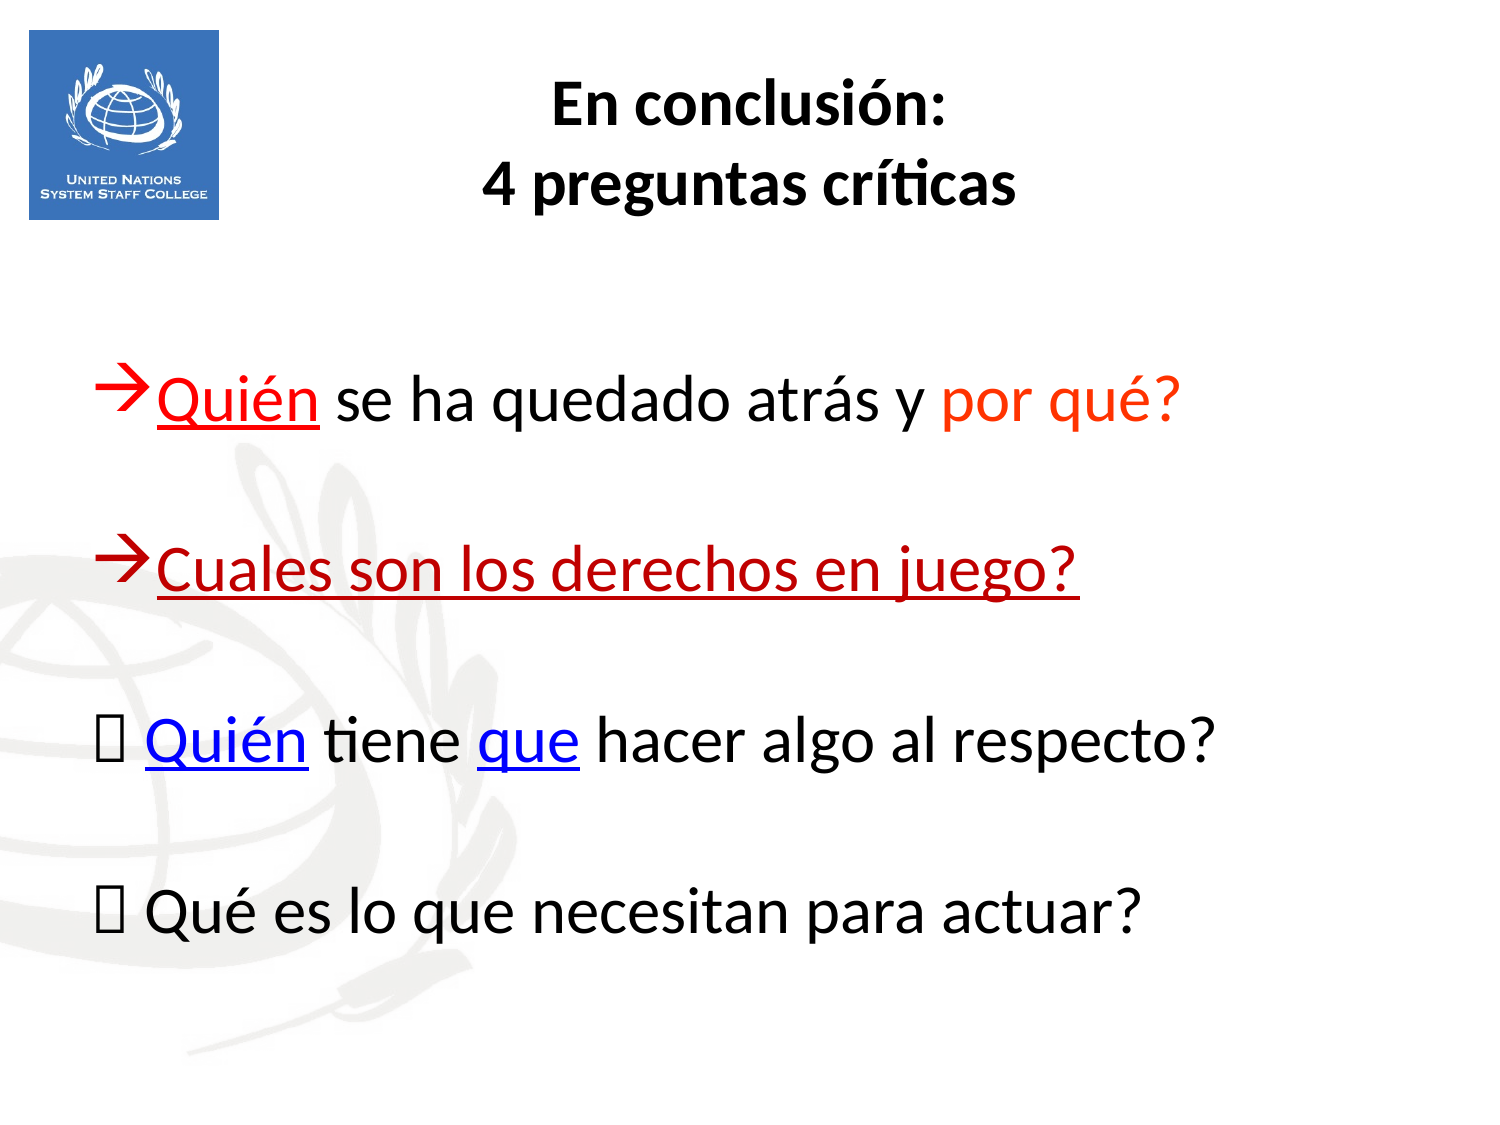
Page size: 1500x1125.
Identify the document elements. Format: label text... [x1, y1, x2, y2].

list Quién se ha quedado atrás y por qué? Cuales son los derechos en juego?  Quién tiene que hacer algo al respecto?  Qué es lo que necesitan para actuar? [74, 262, 1426, 1006]
picture [29, 30, 219, 220]
title En conclusión: 4 preguntas críticas [74, 44, 1426, 233]
